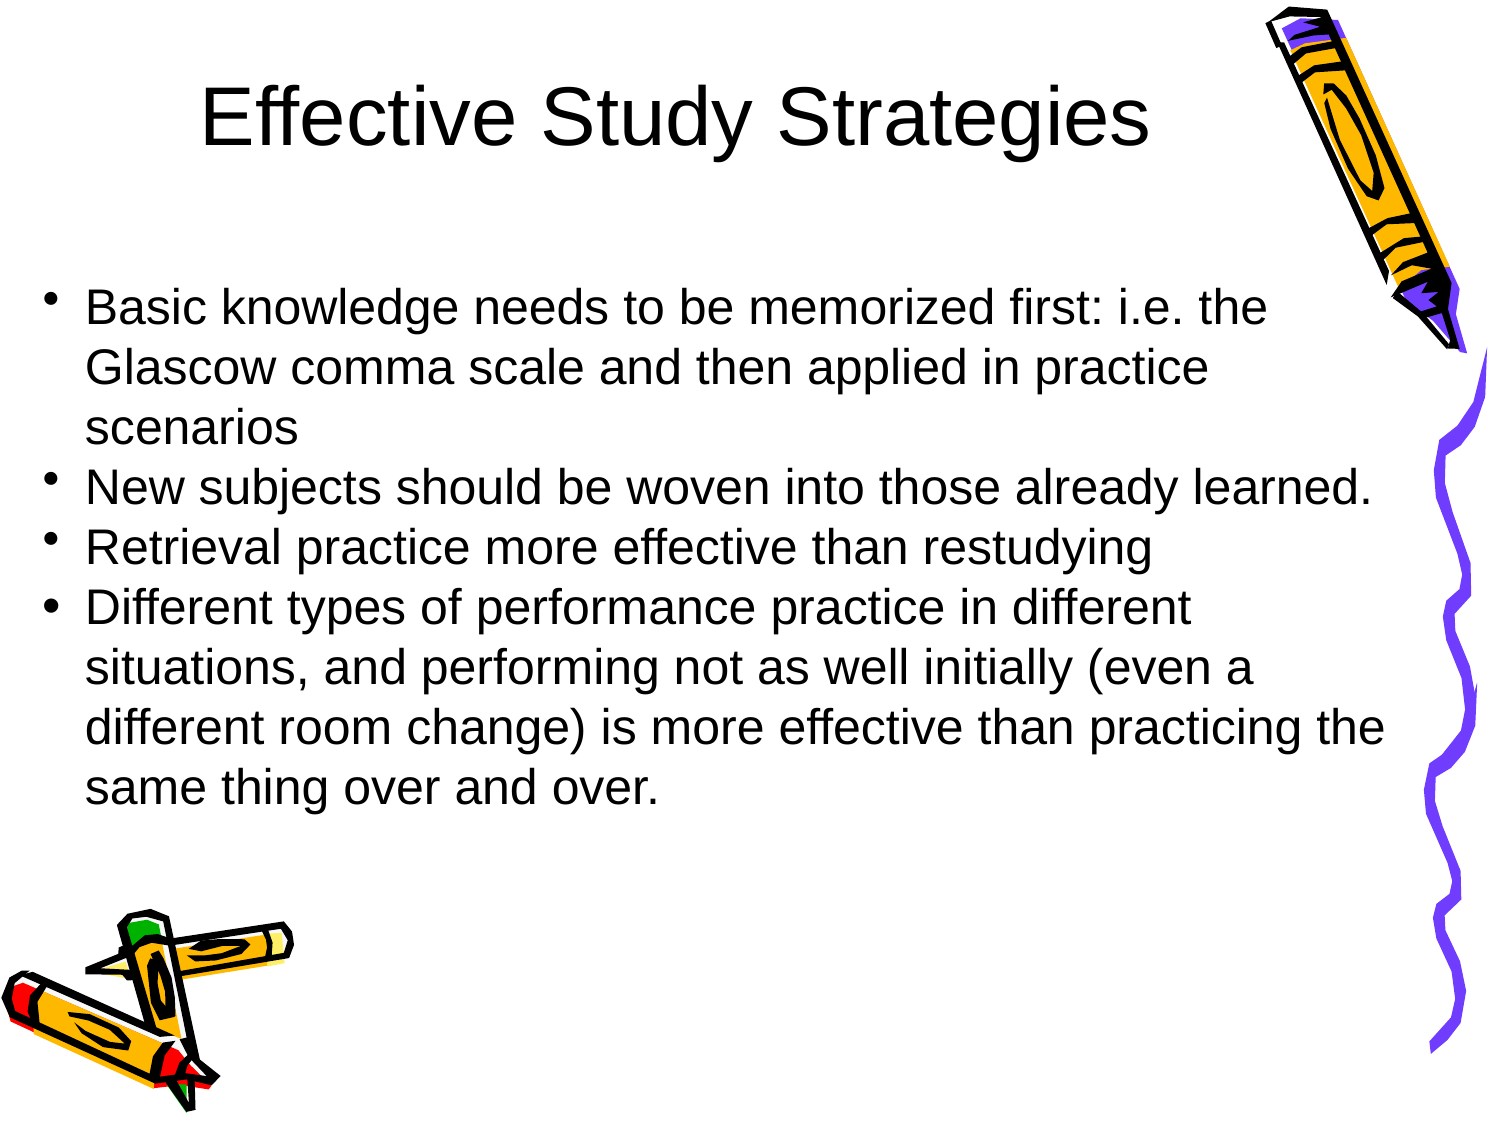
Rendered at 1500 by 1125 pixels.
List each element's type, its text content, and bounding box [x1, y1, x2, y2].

title Effective Study Strategies [111, 24, 1241, 143]
list Basic knowledge needs to be memorized first: i.e. the Glascow comma scale and then applied in practice scenarios New subjects should be woven into those already learned. Retrieval practice more effective than restudying Different types of performance practice in different situations, and performing not as well initially (even a different room change) is more effective than practicing the same thing over and over. [42, 143, 1399, 947]
